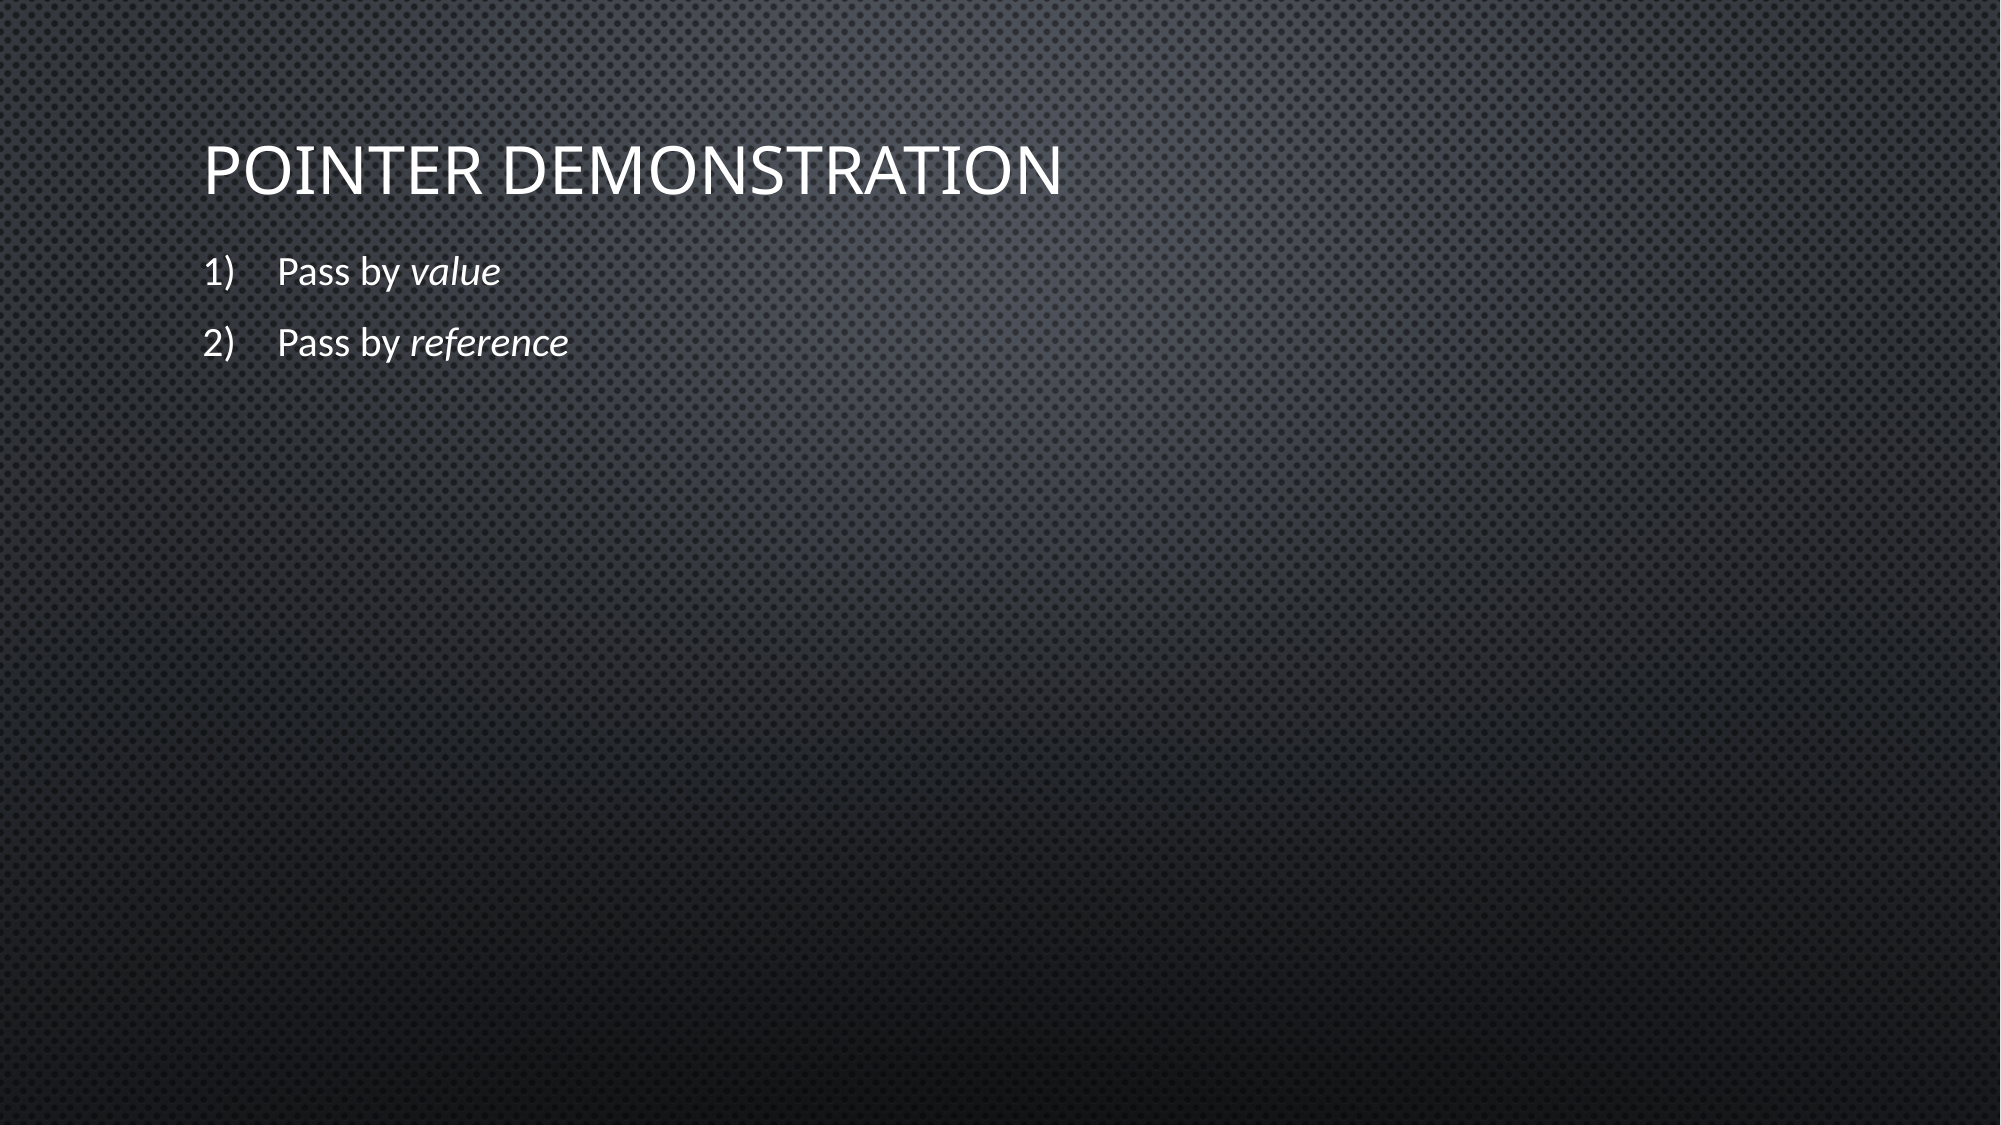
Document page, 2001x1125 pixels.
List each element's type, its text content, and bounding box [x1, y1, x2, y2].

list Pass by value Pass by reference [187, 236, 1813, 950]
title Pointer Demonstration [187, 99, 1813, 236]
